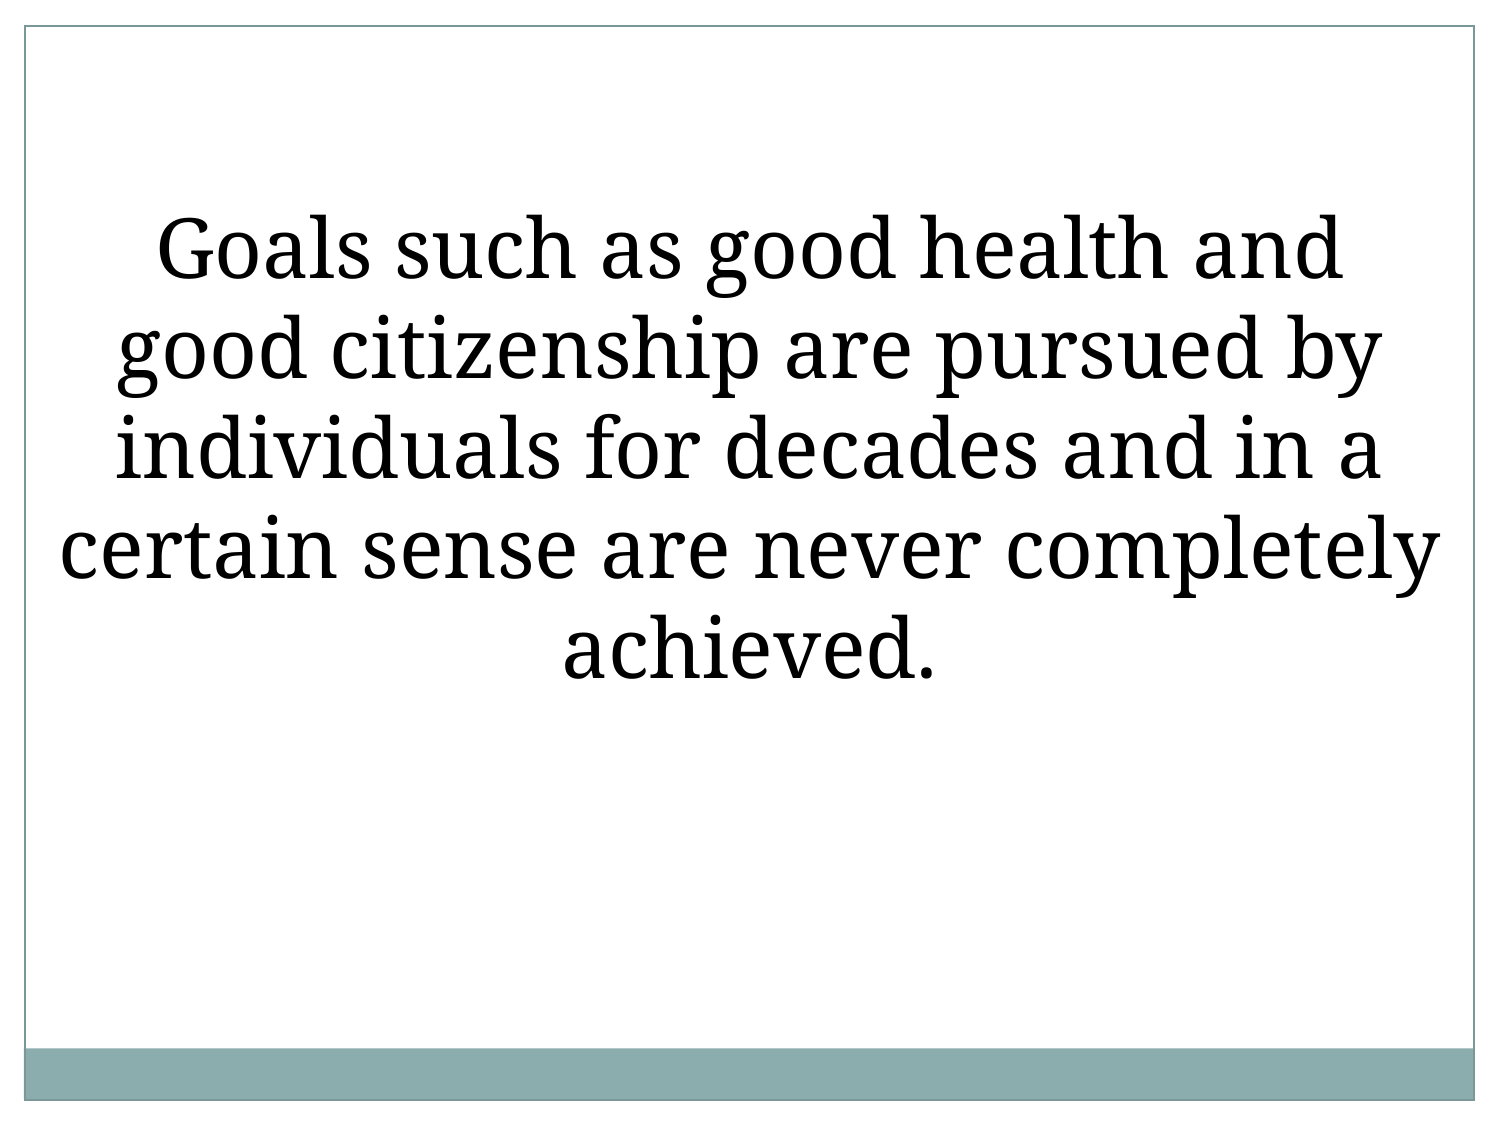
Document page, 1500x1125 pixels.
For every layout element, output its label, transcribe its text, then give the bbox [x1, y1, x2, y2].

text_box Goals such as good health and good citizenship are pursued by individuals for decades and in a certain sense are never completely achieved. [37, 187, 1463, 703]
